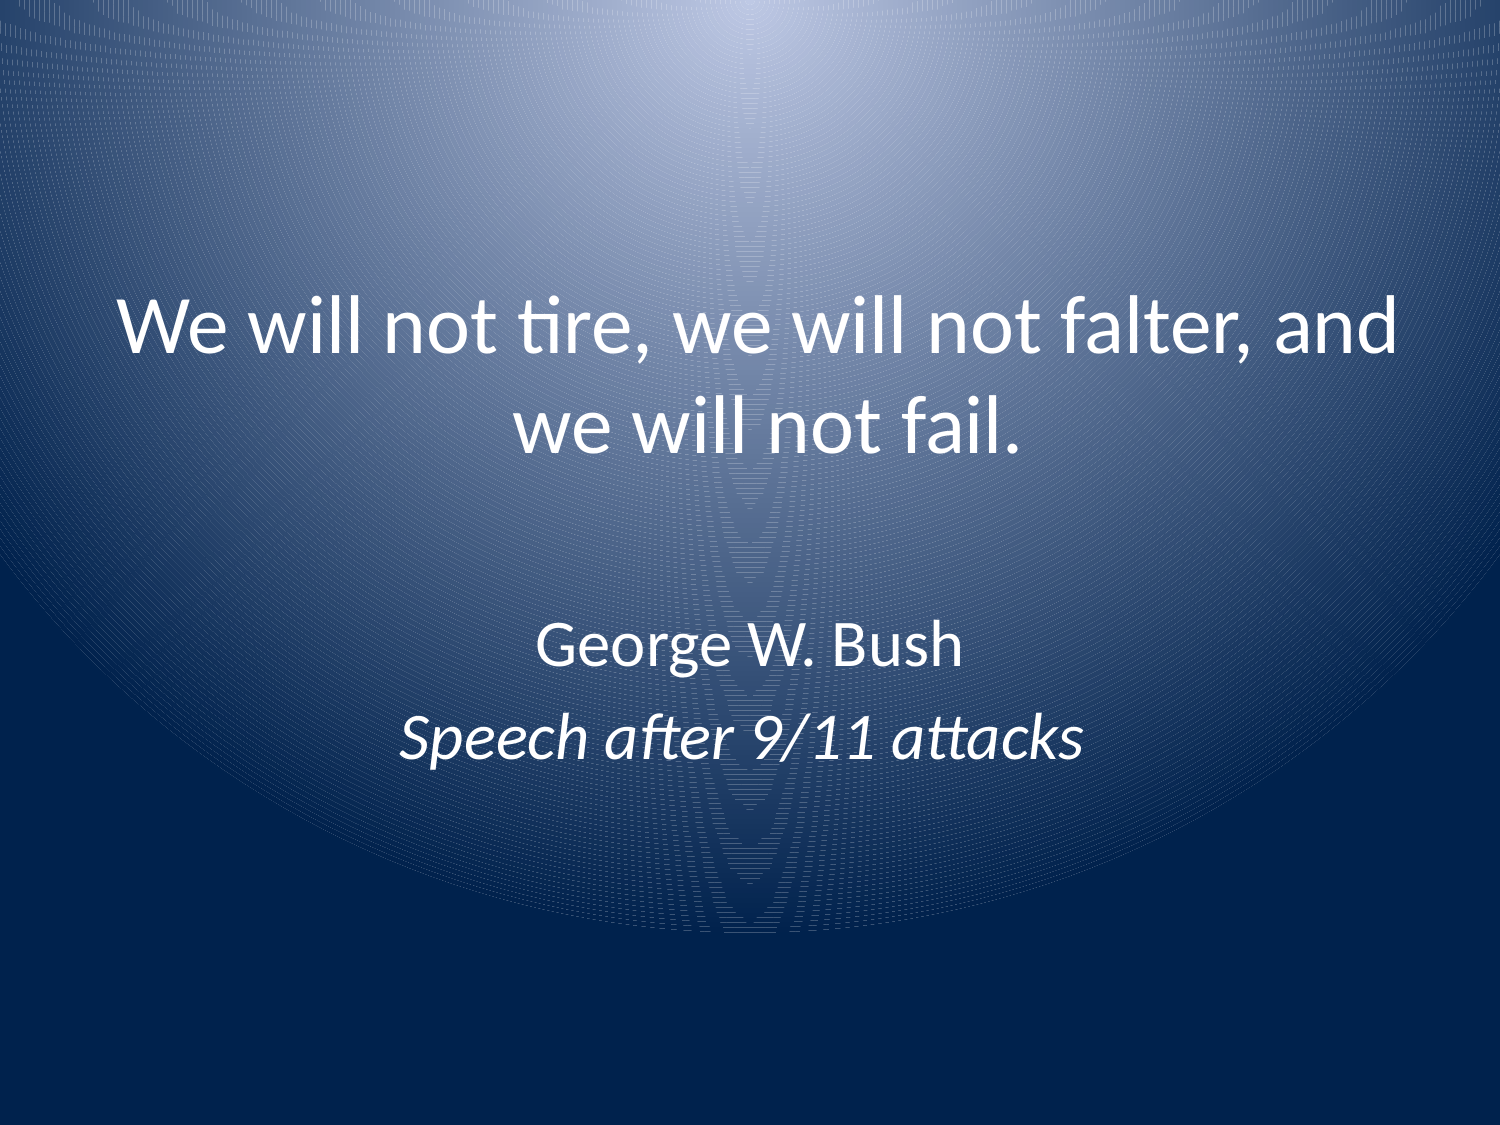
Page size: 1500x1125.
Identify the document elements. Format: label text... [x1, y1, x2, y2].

list We will not tire, we will not falter, and we will not fail. George W. Bush Speech after 9/11 attacks [75, 262, 1425, 1005]
